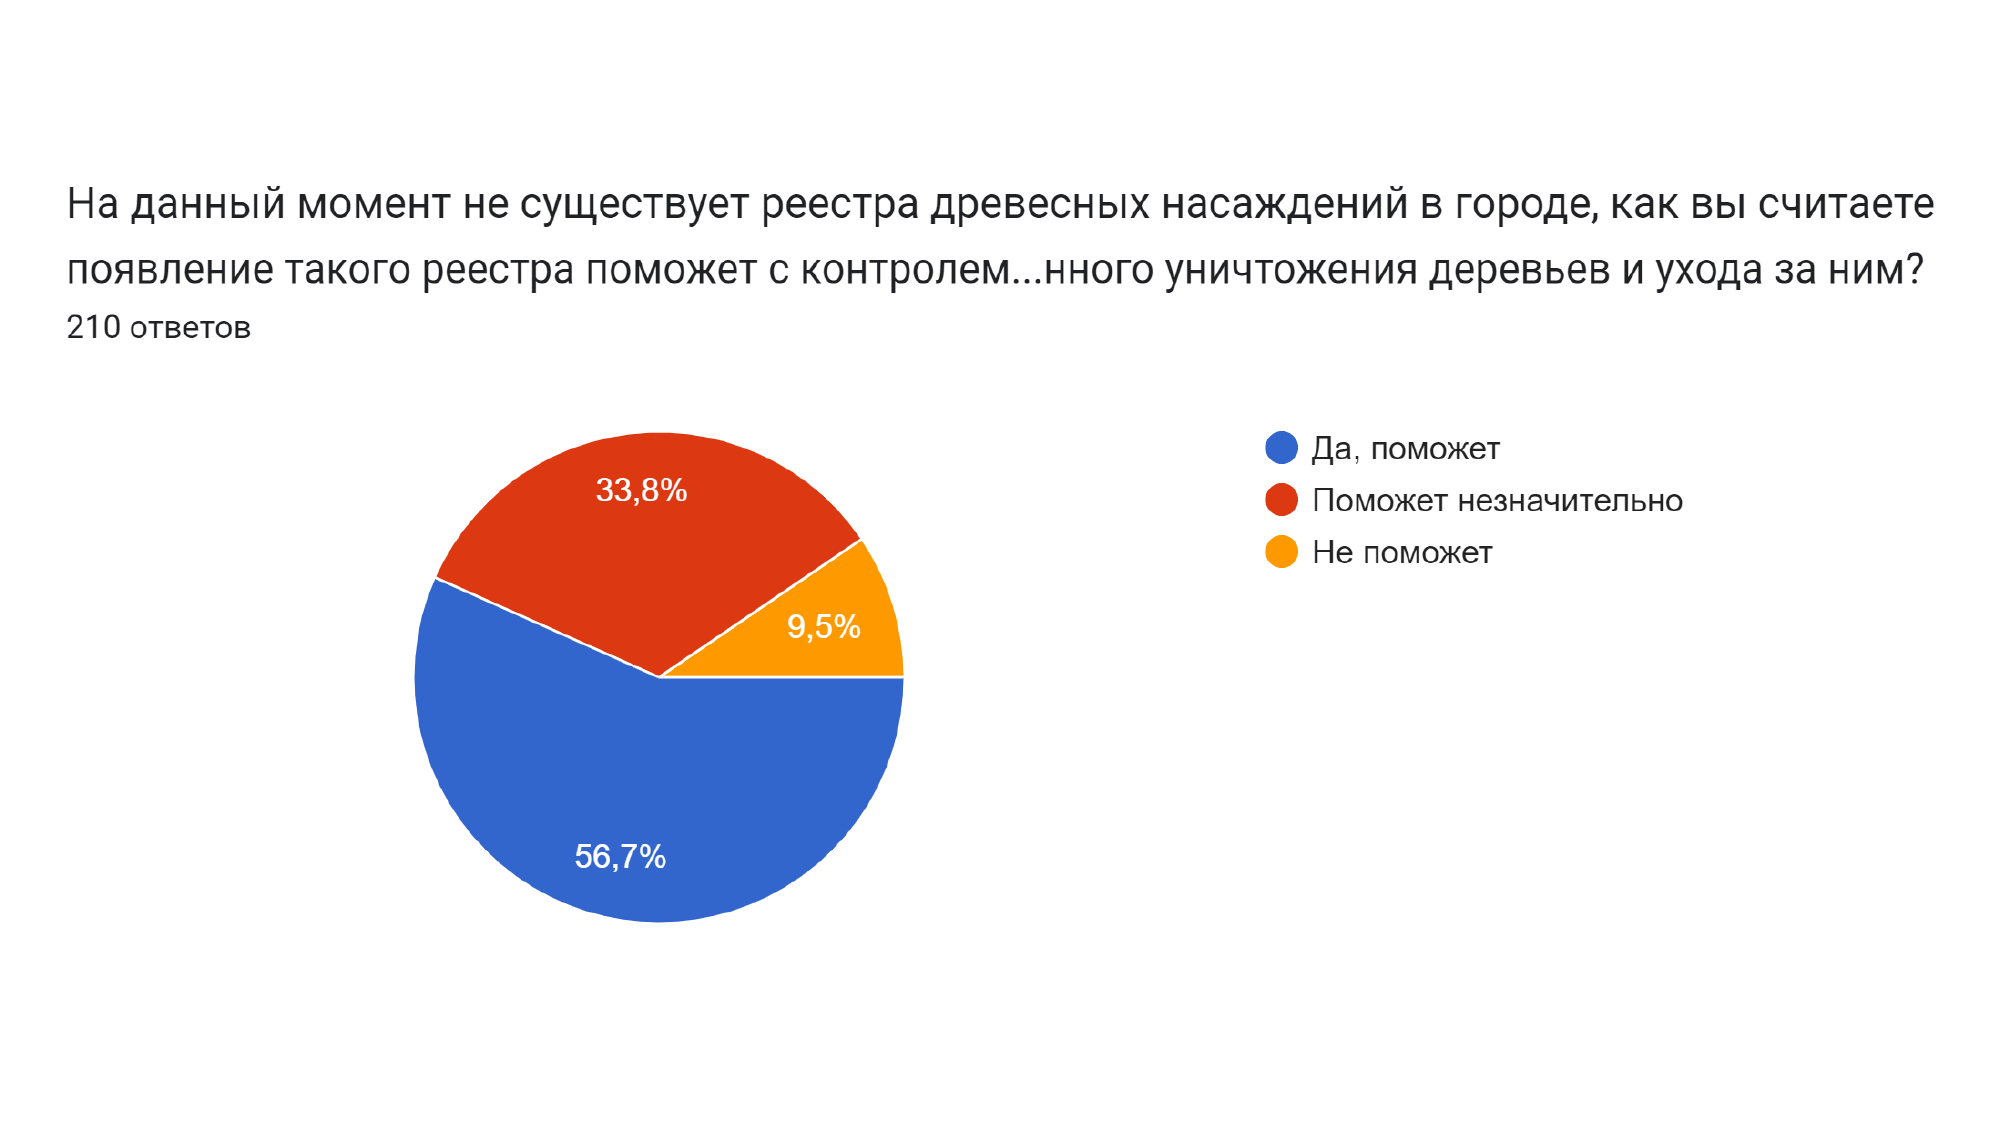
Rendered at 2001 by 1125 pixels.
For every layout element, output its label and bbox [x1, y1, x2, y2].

picture [0, 108, 2000, 1016]
